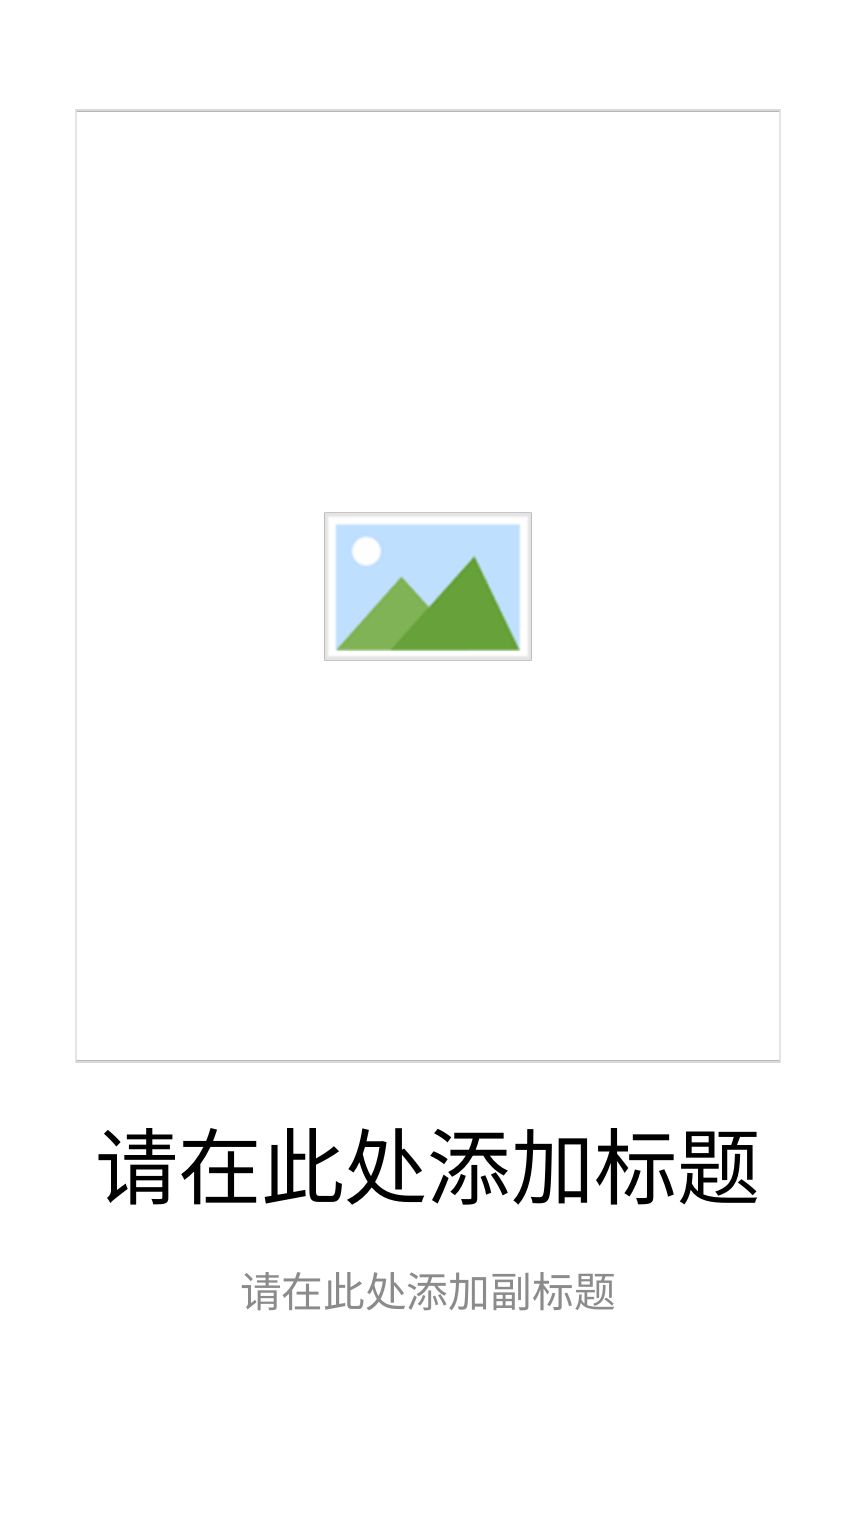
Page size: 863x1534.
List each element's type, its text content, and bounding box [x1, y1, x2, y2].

text_box 请在此处添加标题 [56, 1078, 800, 1264]
text_box 请在此处添加副标题 [56, 1264, 800, 1417]
picture [75, 109, 781, 1063]
